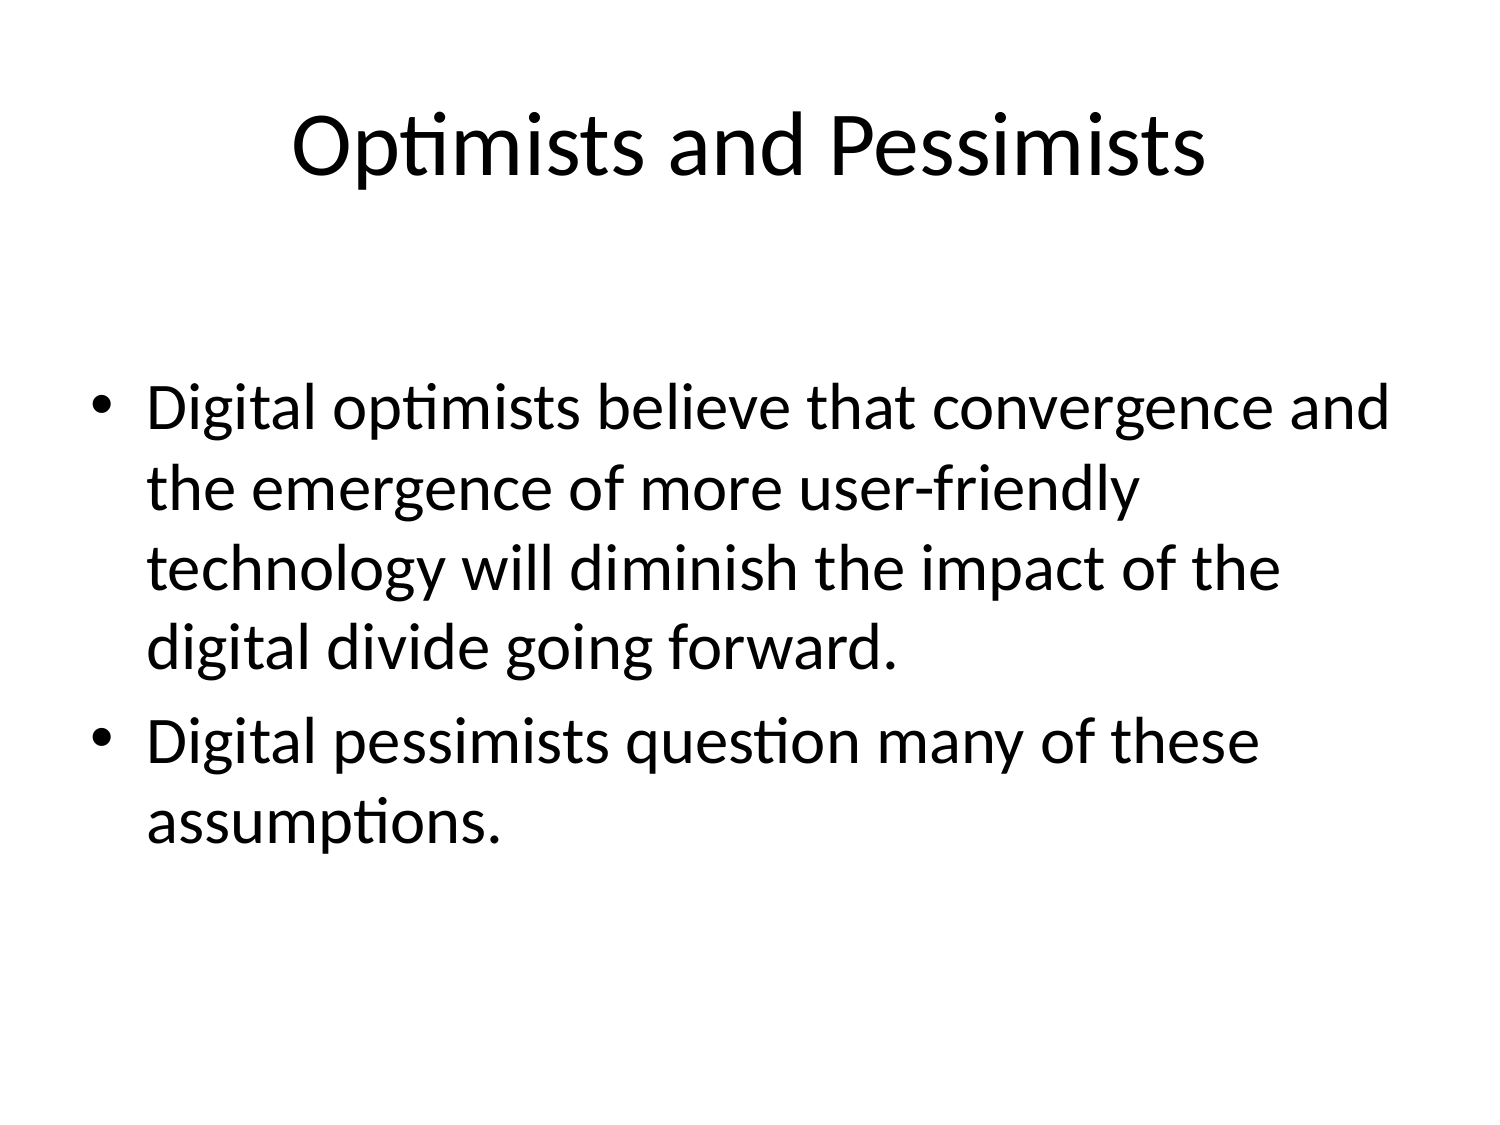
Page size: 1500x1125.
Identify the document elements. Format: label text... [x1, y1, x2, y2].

list Digital optimists believe that convergence and the emergence of more user-friendly technology will diminish the impact of the digital divide going forward. Digital pessimists question many of these assumptions. [75, 262, 1425, 1005]
title Optimists and Pessimists [75, 45, 1425, 233]
